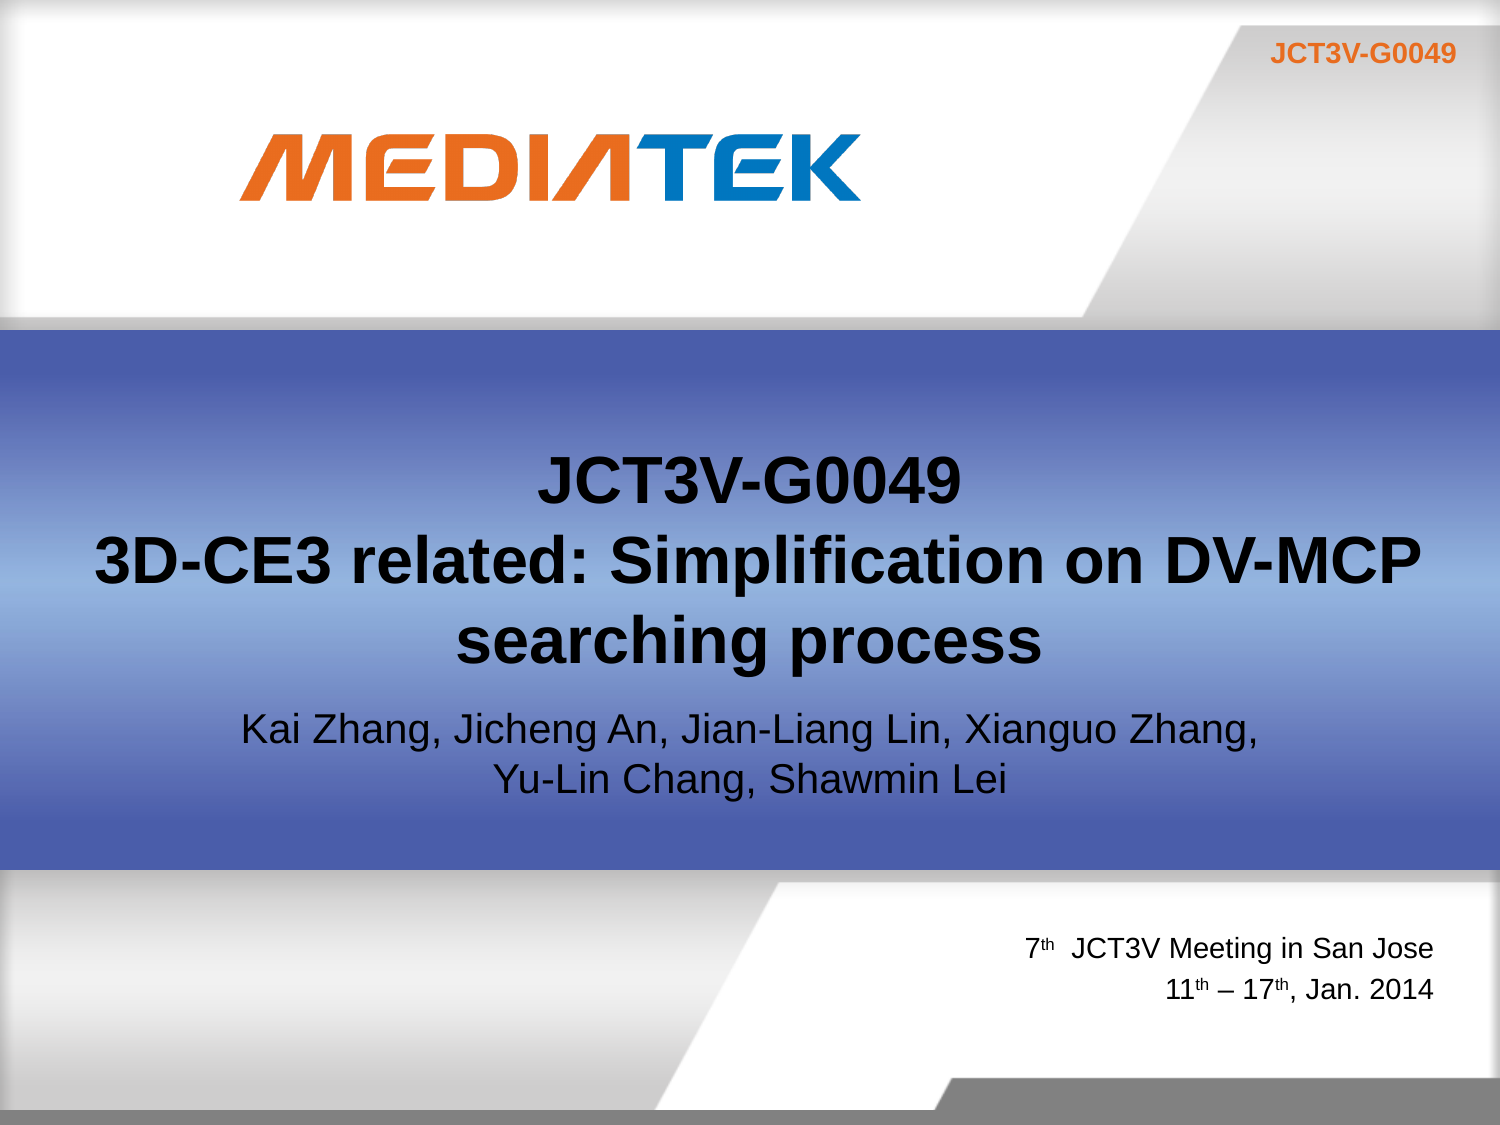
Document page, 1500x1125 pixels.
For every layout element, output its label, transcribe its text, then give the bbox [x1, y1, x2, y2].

picture [0, 0, 1500, 1125]
text_box Kai Zhang, Jicheng An, Jian-Liang Lin, Xianguo Zhang, Yu-Lin Chang, Shawmin Lei [206, 694, 1294, 860]
title JCT3V-G0049 3D-CE3 related: Simplification on DV-MCP searching process [50, 438, 1450, 676]
